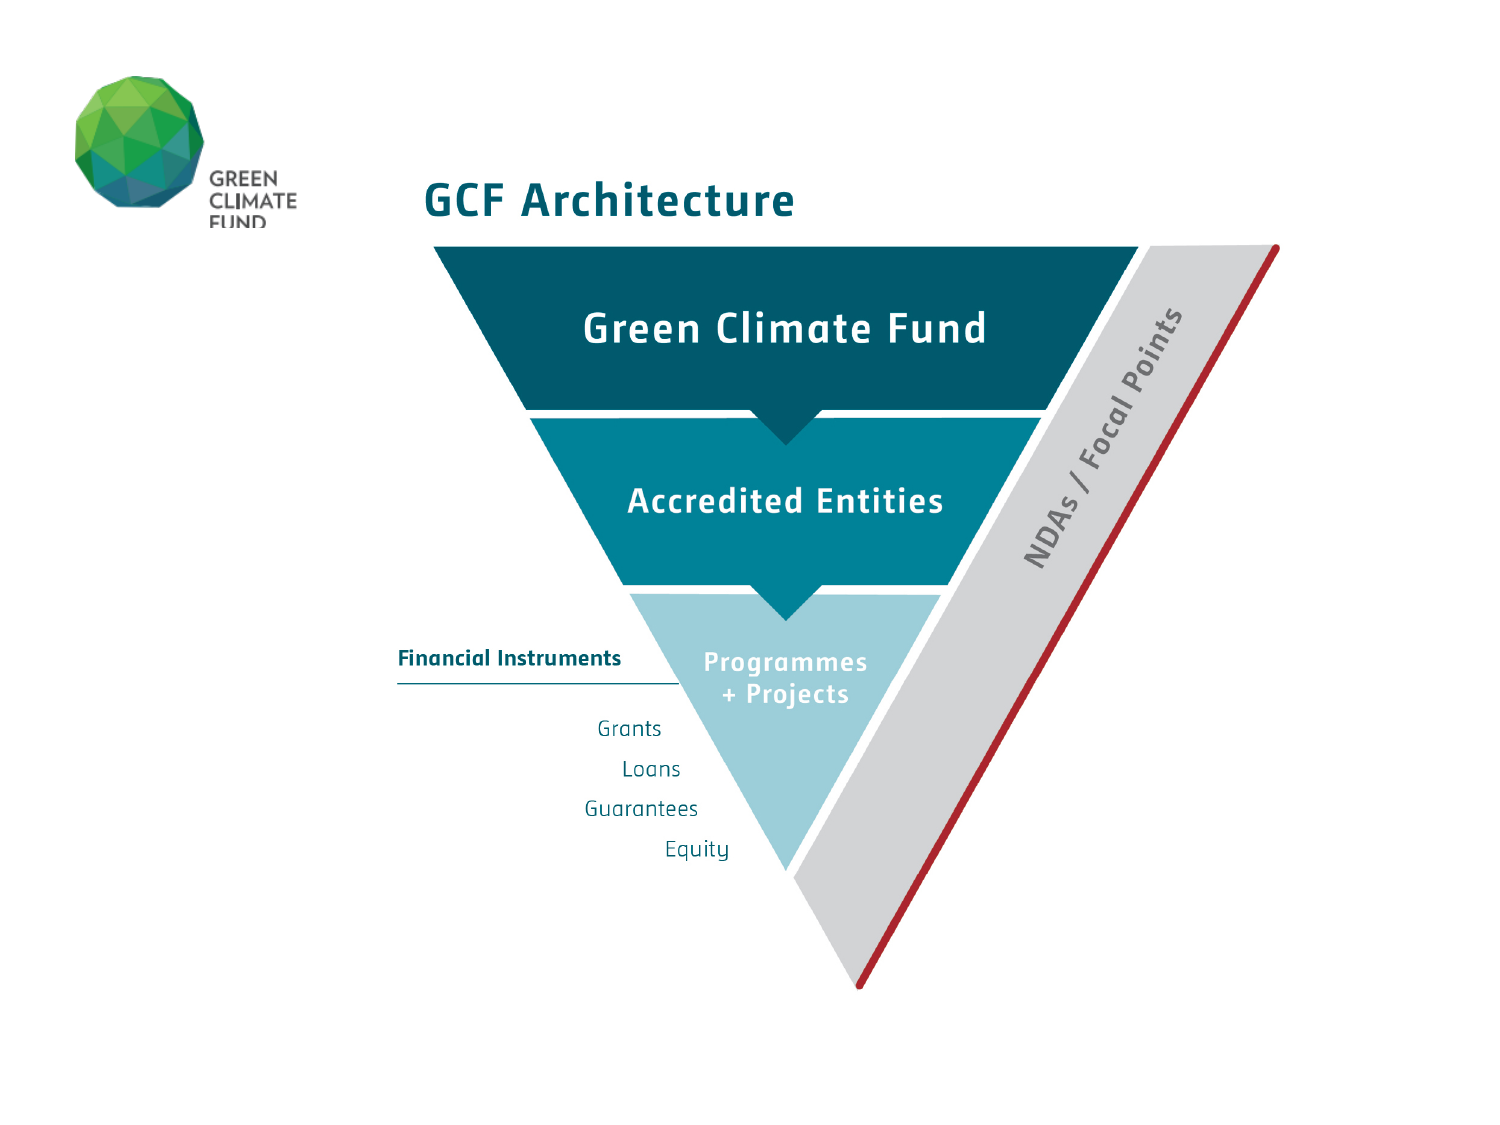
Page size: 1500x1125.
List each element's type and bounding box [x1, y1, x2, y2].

picture [343, 94, 1360, 1048]
